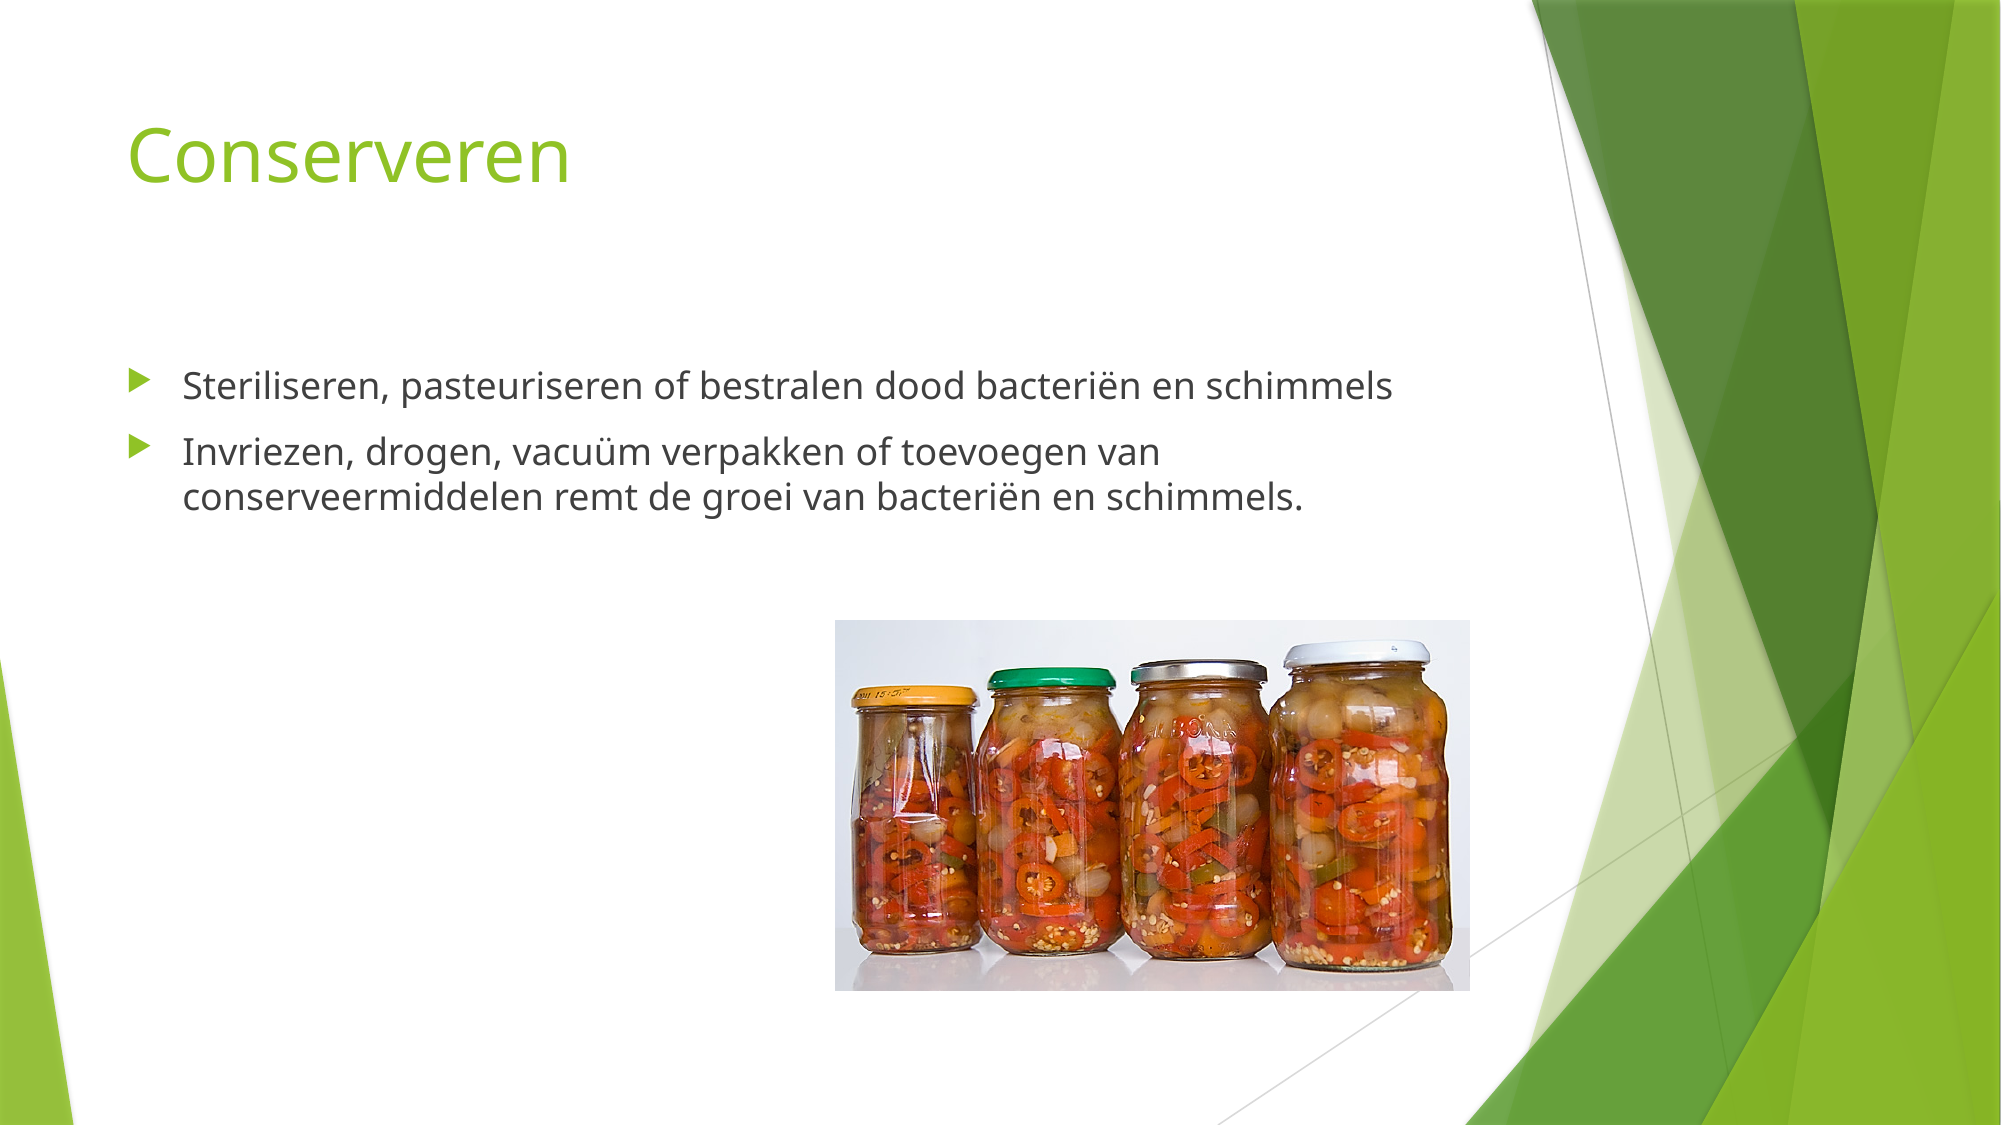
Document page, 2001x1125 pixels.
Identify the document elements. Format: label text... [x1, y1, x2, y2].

picture [835, 619, 1470, 992]
list Steriliseren, pasteuriseren of bestralen dood bacteriën en schimmels Invriezen, drogen, vacuüm verpakken of toevoegen van conserveermiddelen remt de groei van bacteriën en schimmels. [111, 354, 1522, 992]
title Conserveren [111, 99, 1522, 317]
